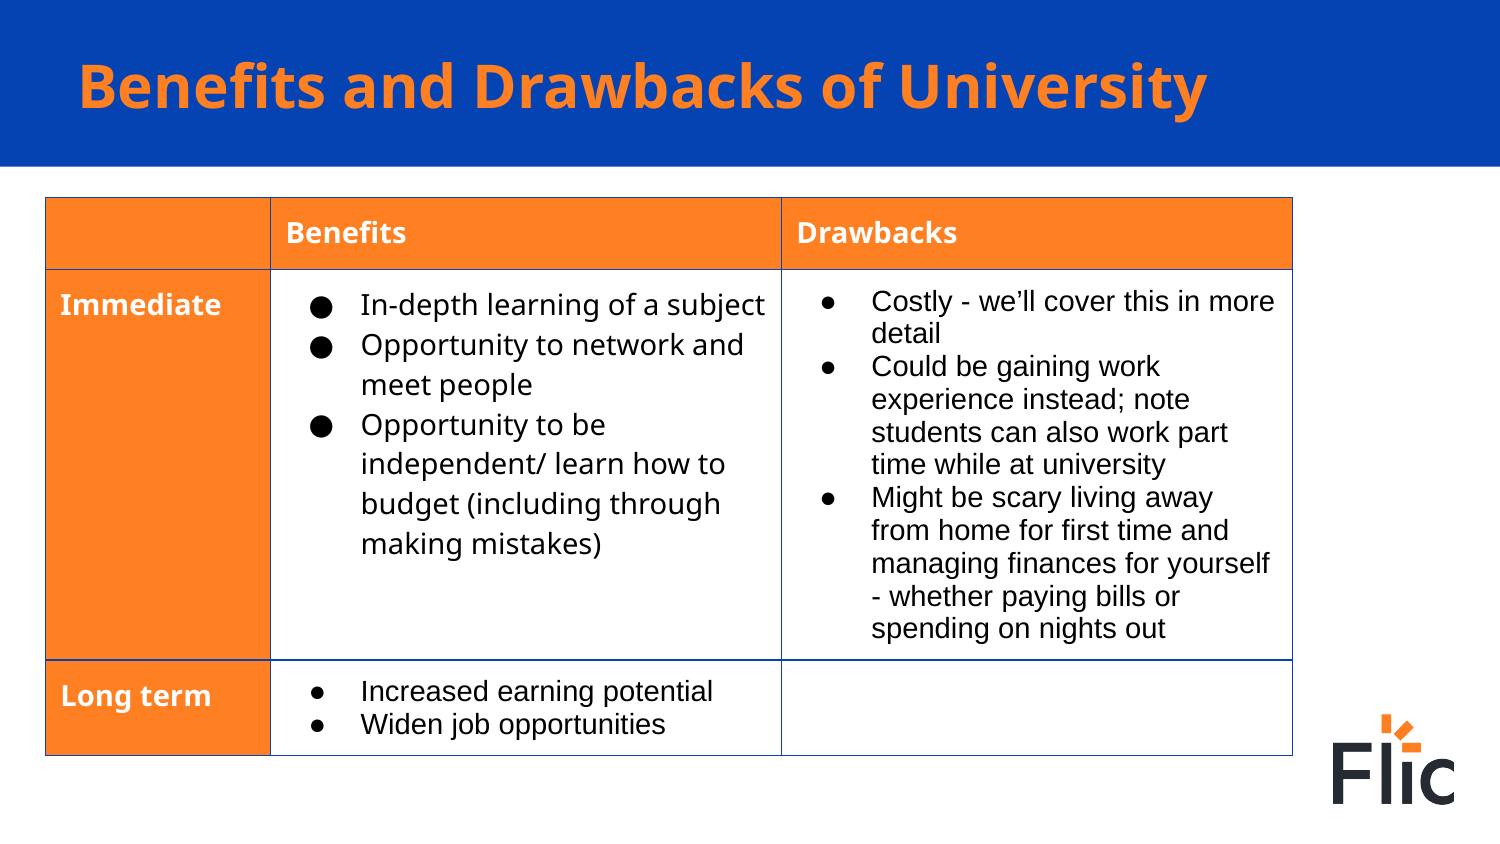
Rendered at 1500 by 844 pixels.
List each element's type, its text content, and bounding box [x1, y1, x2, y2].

table_header Drawbacks [782, 198, 1292, 269]
table_header [46, 198, 270, 269]
table_cell Long term [46, 661, 270, 755]
table_header Benefits [271, 198, 781, 269]
table_cell Costly - we’ll cover this in more detail Could be gaining work experience instead; note students can also work part time while at university Might be scary living away from home for first time and managing finances for yourself - whether paying bills or spending on nights out [782, 270, 1292, 659]
table_cell Immediate [46, 270, 270, 659]
table_cell In-depth learning of a subject Opportunity to network and meet people Opportunity to be independent/ learn how to budget (including through making mistakes) [271, 270, 781, 659]
title Benefits and Drawbacks of University [62, 41, 1331, 127]
table_cell [782, 661, 1292, 755]
table_cell Increased earning potential Widen job opportunities [271, 661, 781, 755]
picture [1333, 714, 1454, 805]
